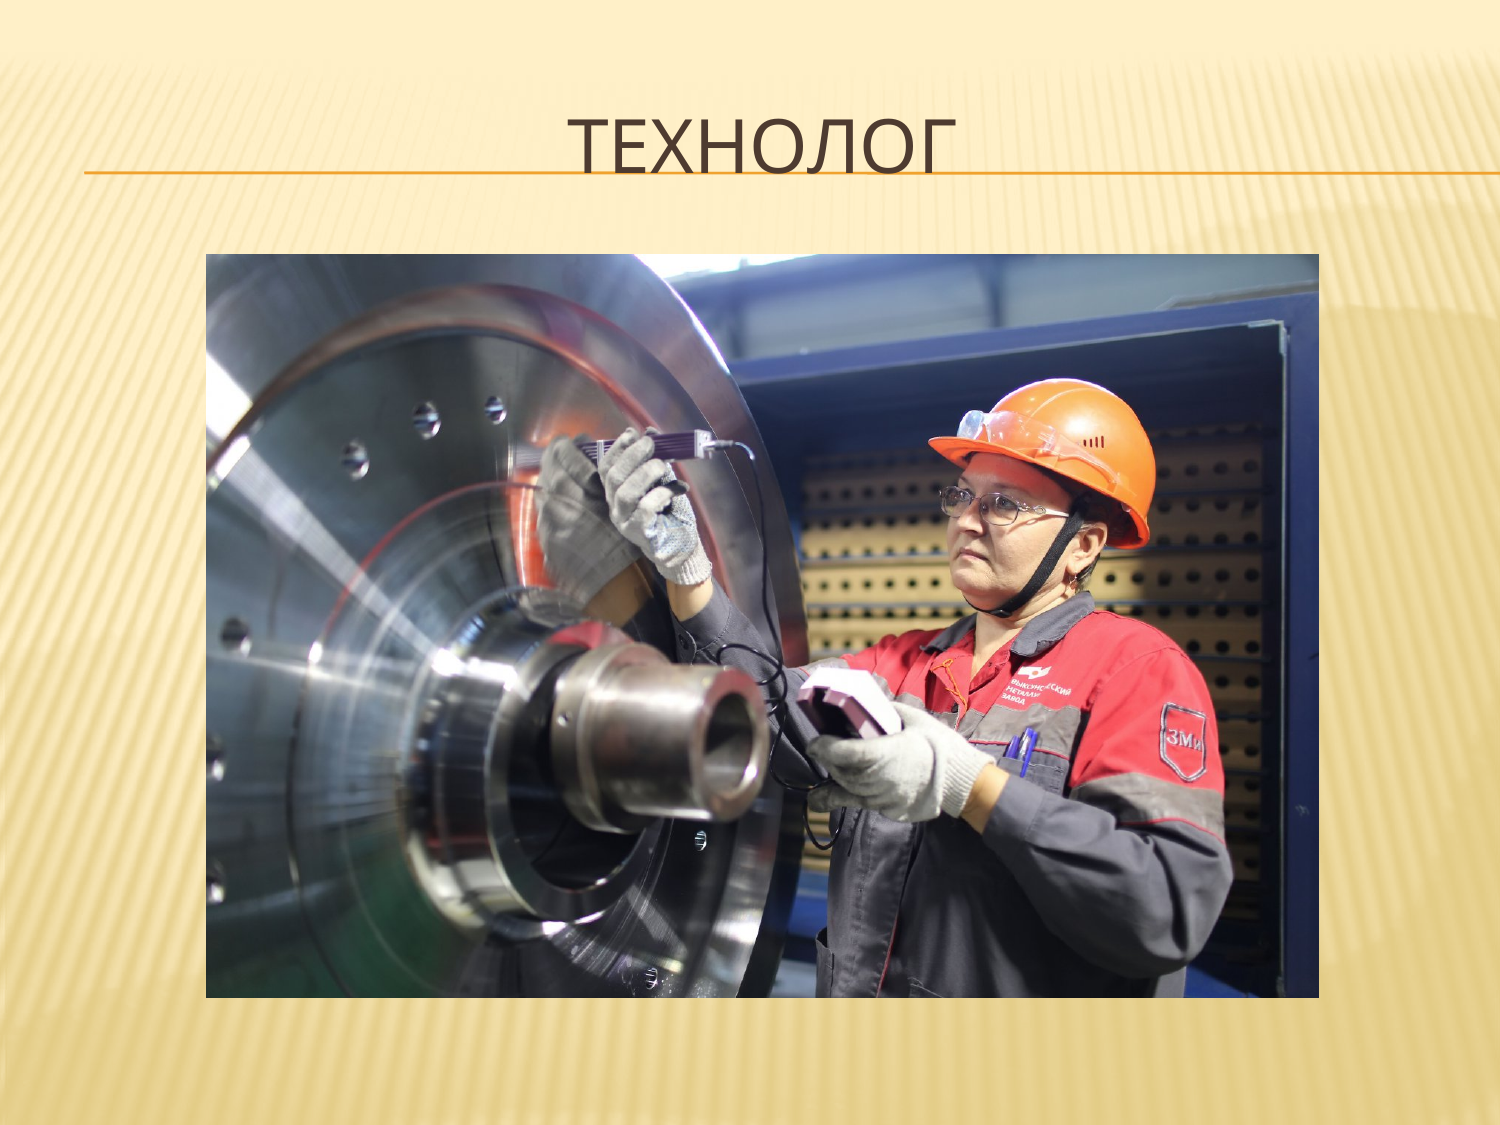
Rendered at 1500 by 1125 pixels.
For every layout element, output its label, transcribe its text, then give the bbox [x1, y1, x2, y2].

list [205, 254, 1320, 998]
title Технолог [50, 75, 1475, 213]
